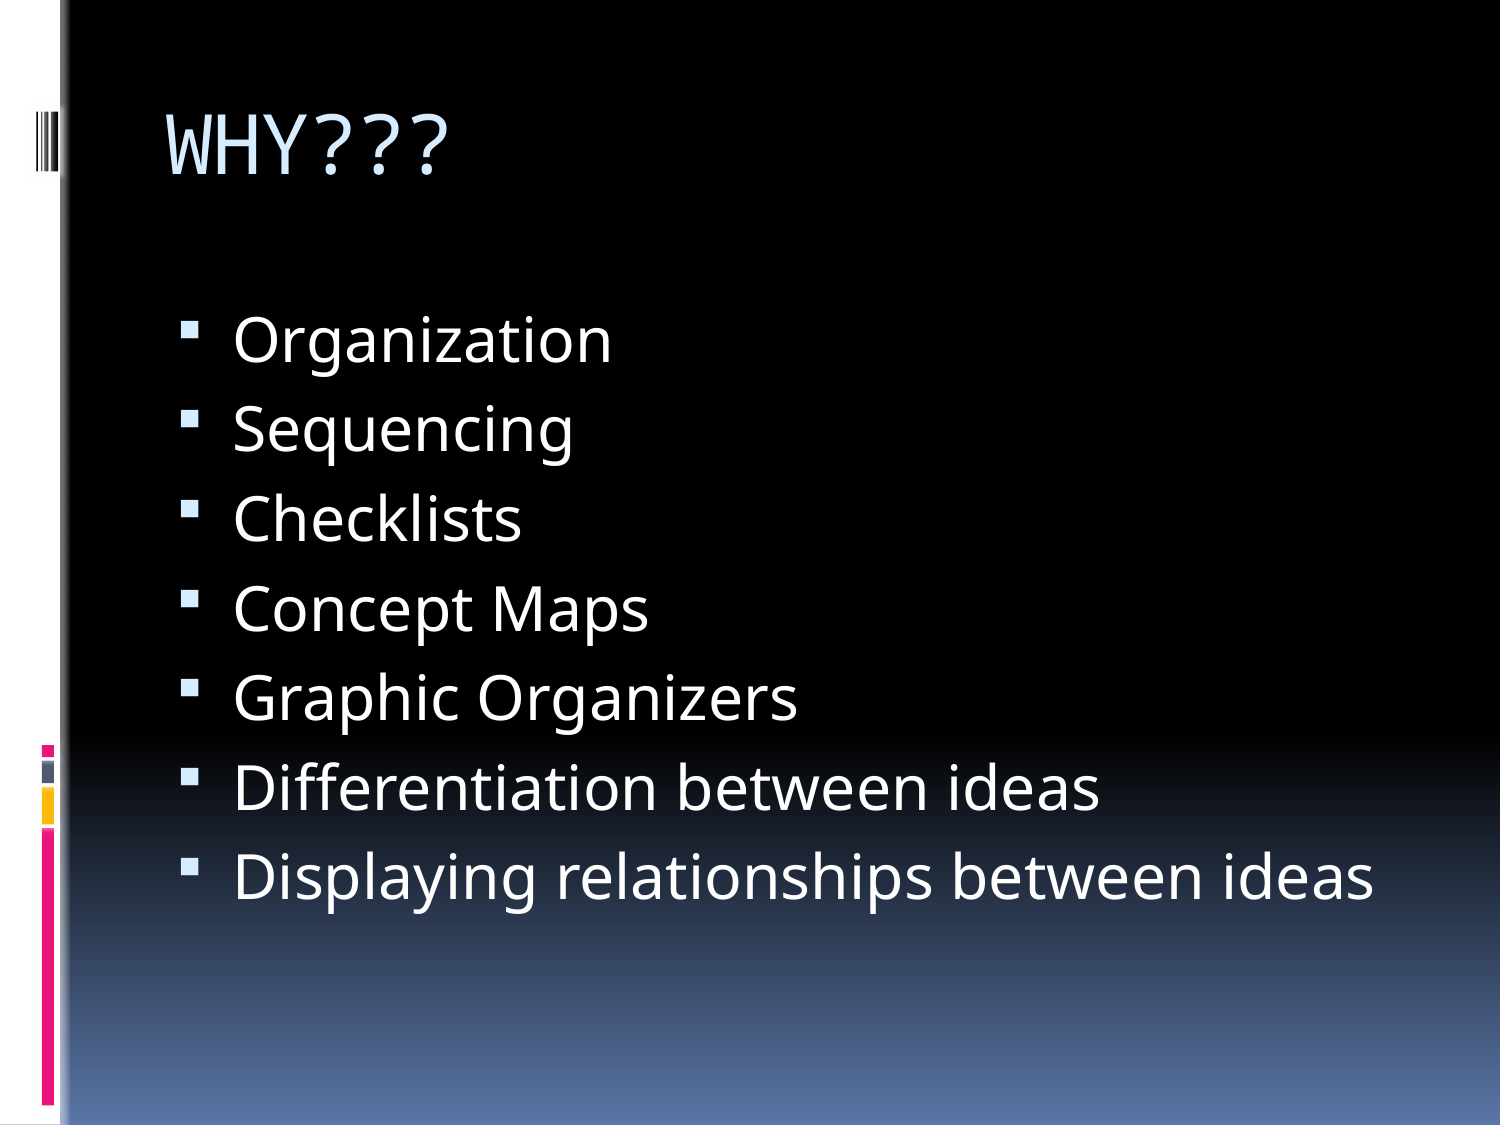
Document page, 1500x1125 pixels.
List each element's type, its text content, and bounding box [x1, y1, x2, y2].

list Organization Sequencing Checklists Concept Maps Graphic Organizers Differentiation between ideas Displaying relationships between ideas [150, 292, 1425, 1043]
title WHY??? [150, 83, 1425, 234]
